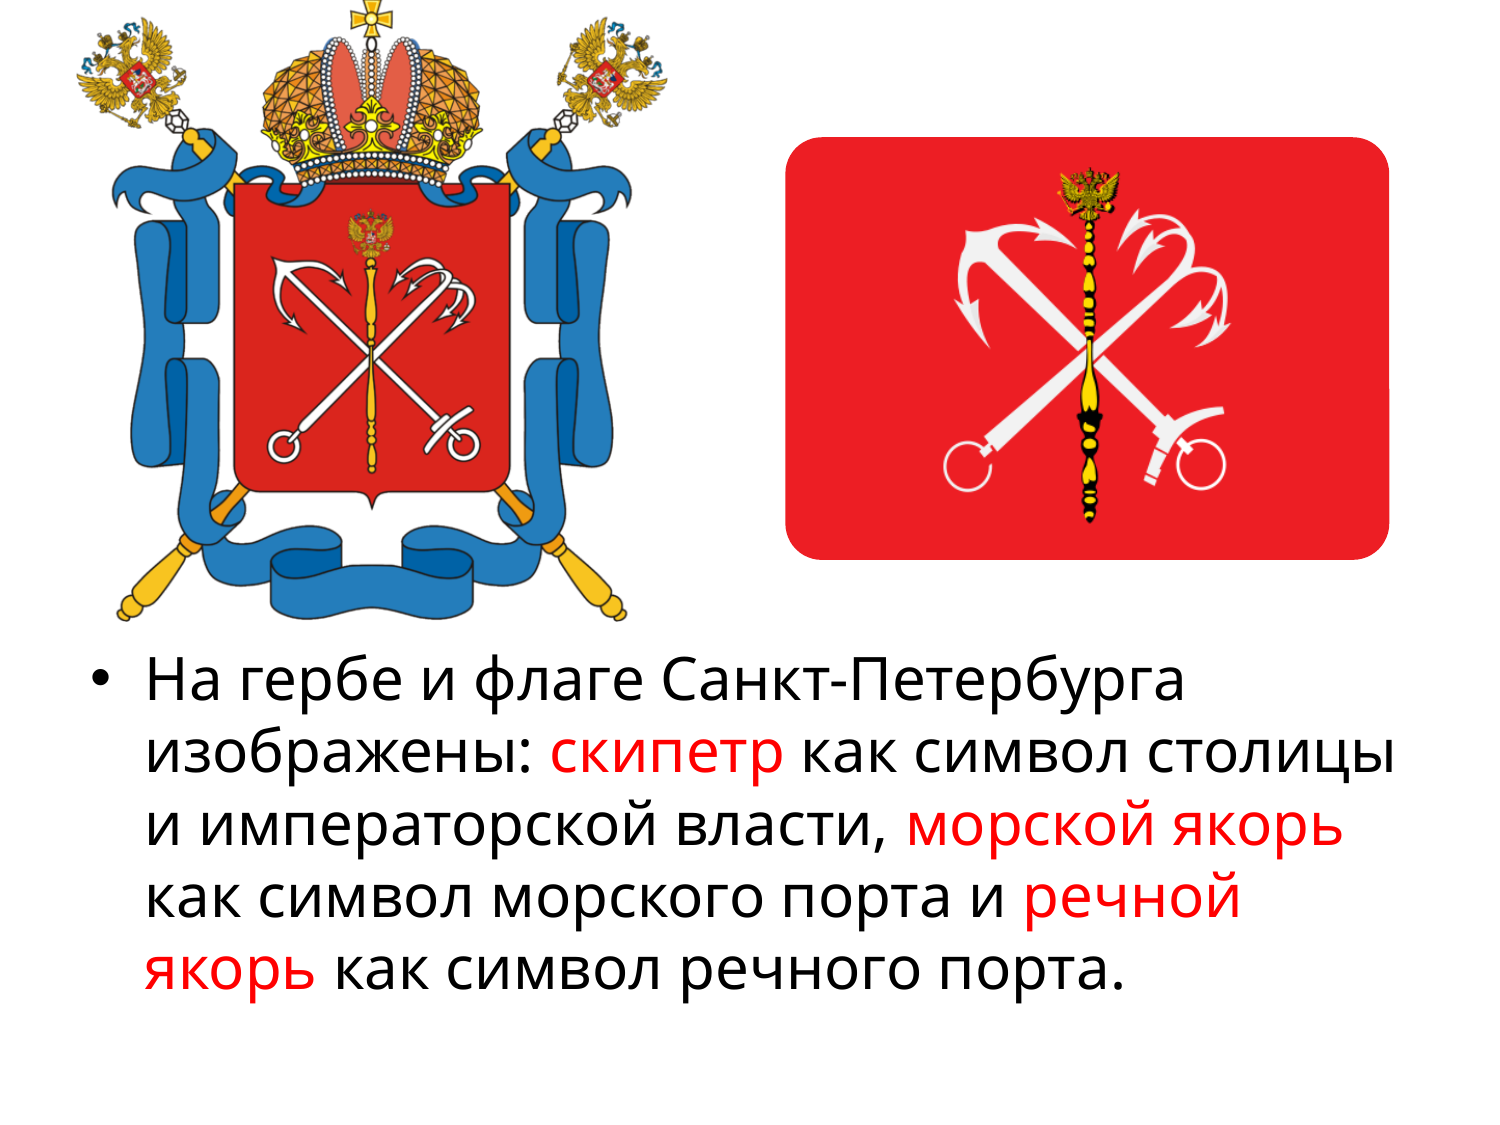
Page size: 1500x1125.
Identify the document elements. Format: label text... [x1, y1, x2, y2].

picture [785, 136, 1390, 561]
list На гербе и флаге Санкт-Петербурга изображены: скипетр как символ столицы и императорской власти, морской якорь как символ морского порта и речной якорь как символ речного порта. [75, 633, 1425, 1071]
picture [76, 0, 668, 622]
